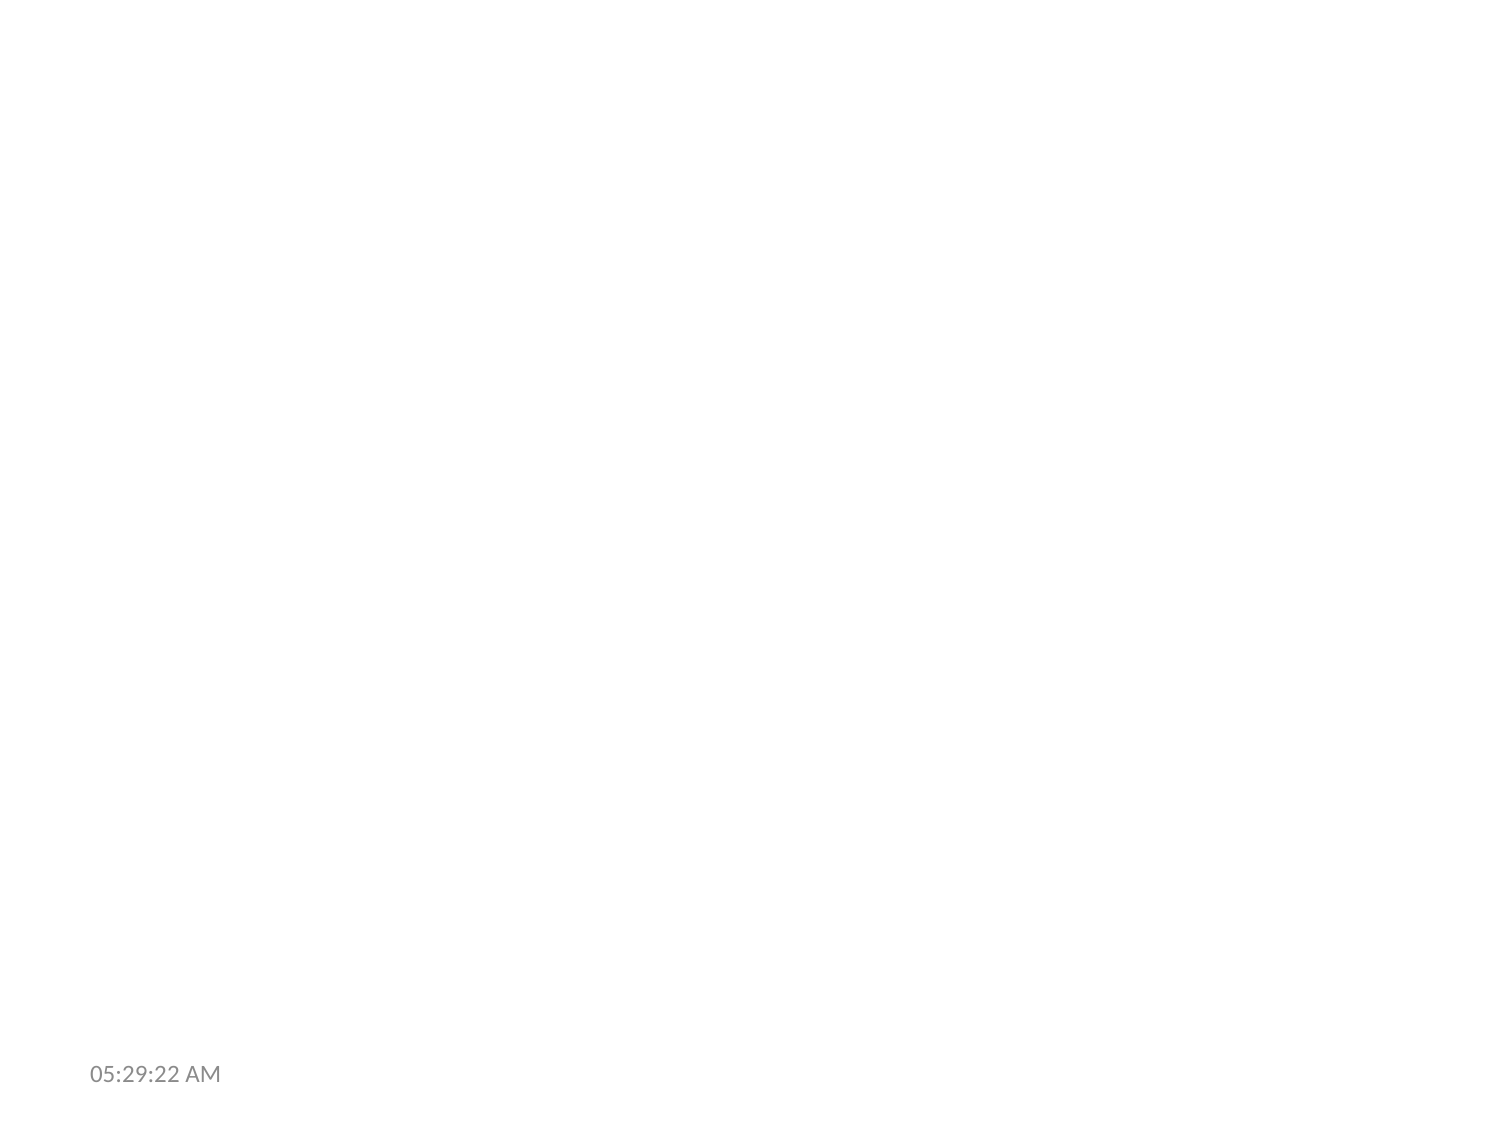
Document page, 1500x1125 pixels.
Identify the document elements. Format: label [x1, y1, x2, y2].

slide_number [75, 1042, 425, 1103]
